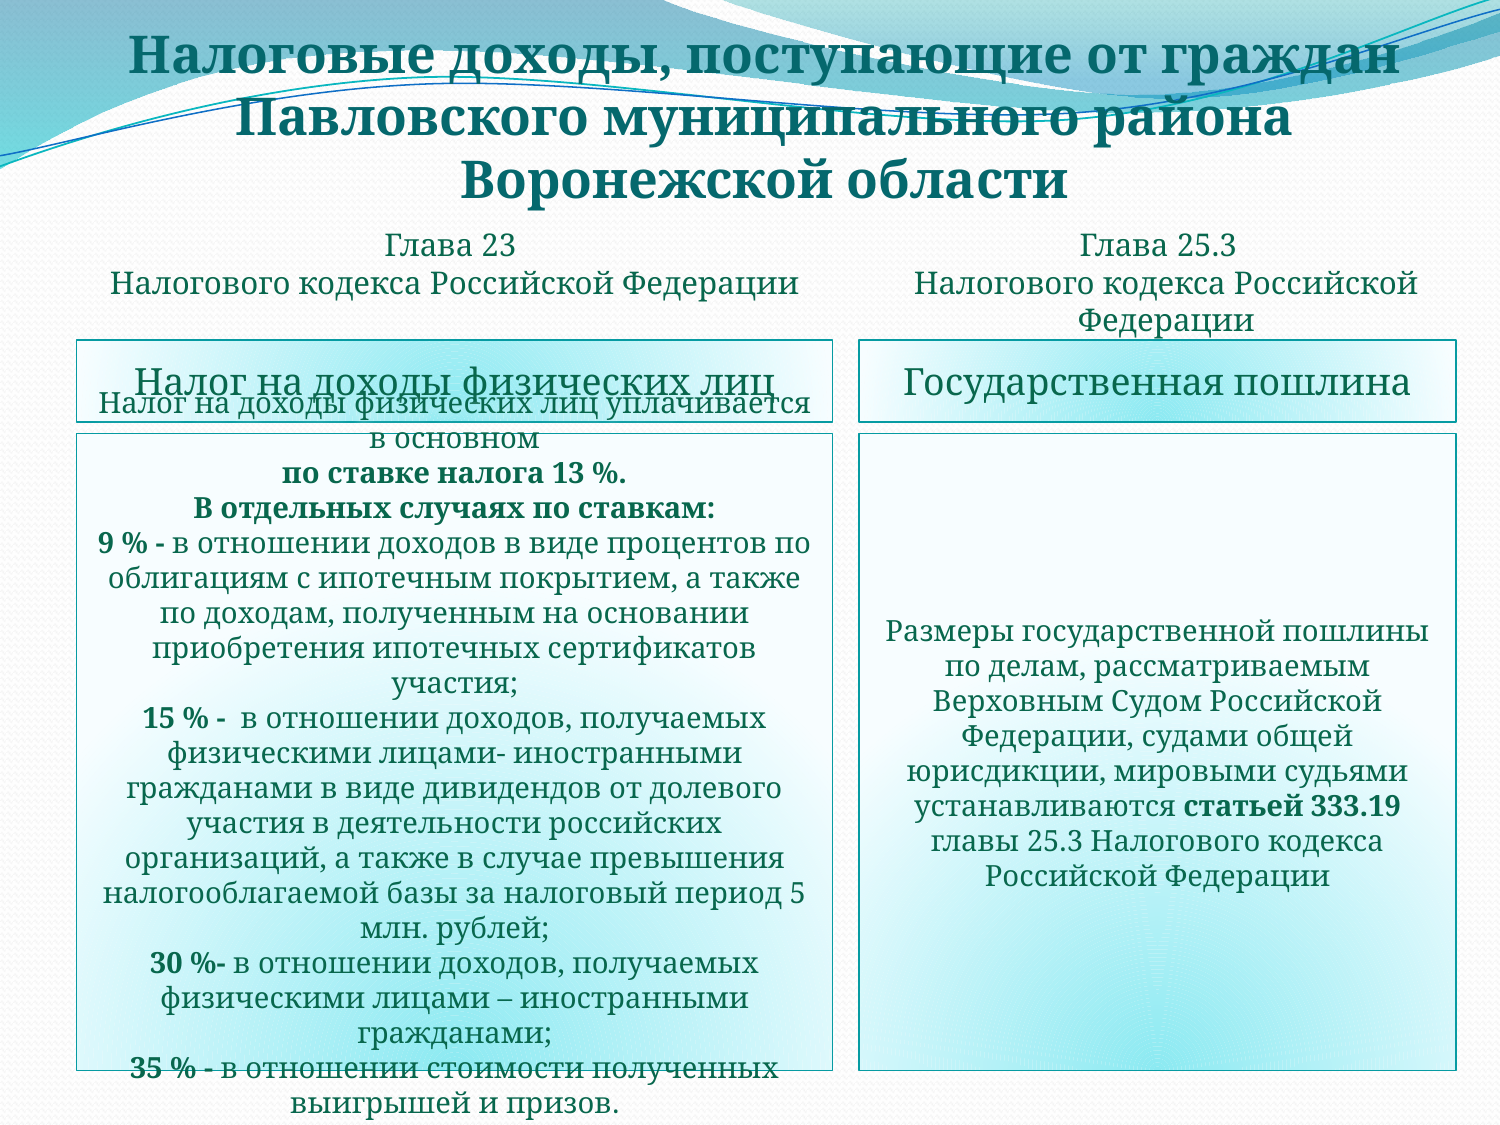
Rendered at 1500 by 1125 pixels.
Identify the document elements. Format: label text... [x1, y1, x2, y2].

text_box Глава 25.3 Налогового кодекса Российской Федерации [852, 218, 1481, 346]
text_box Государственная пошлина [858, 339, 1457, 423]
text_box Глава 23 Налогового кодекса Российской Федерации [76, 218, 833, 308]
text_box Налог на доходы физических лиц уплачивается в основном по ставке налога 13 %. В отдельных случаях по ставкам: 9 % - в отношении доходов в виде процентов по облигациям с ипотечным покрытием, а также по доходам, полученным на основании приобретения ипотечных сертификатов участия; 15 % - в отношении доходов, получаемых физическими лицами- иностранными гражданами в виде дивидендов от долевого участия в деятельности российских организаций, а также в случае превышения налогооблагаемой базы за налоговый период 5 млн. рублей; 30 %- в отношении доходов, получаемых физическими лицами – иностранными гражданами; 35 % - в отношении стоимости полученных выигрышей и призов. [76, 433, 833, 1071]
text_box Налоговые доходы, поступающие от граждан Павловского муниципального района Воронежской области [76, 13, 1454, 216]
text_box Налог на доходы физических лиц [76, 339, 833, 423]
text_box Размеры государственной пошлины по делам, рассматриваемым Верховным Судом Российской Федерации, судами общей юрисдикции, мировыми судьями устанавливаются статьей 333.19 главы 25.3 Налогового кодекса Российской Федерации [858, 433, 1457, 1071]
